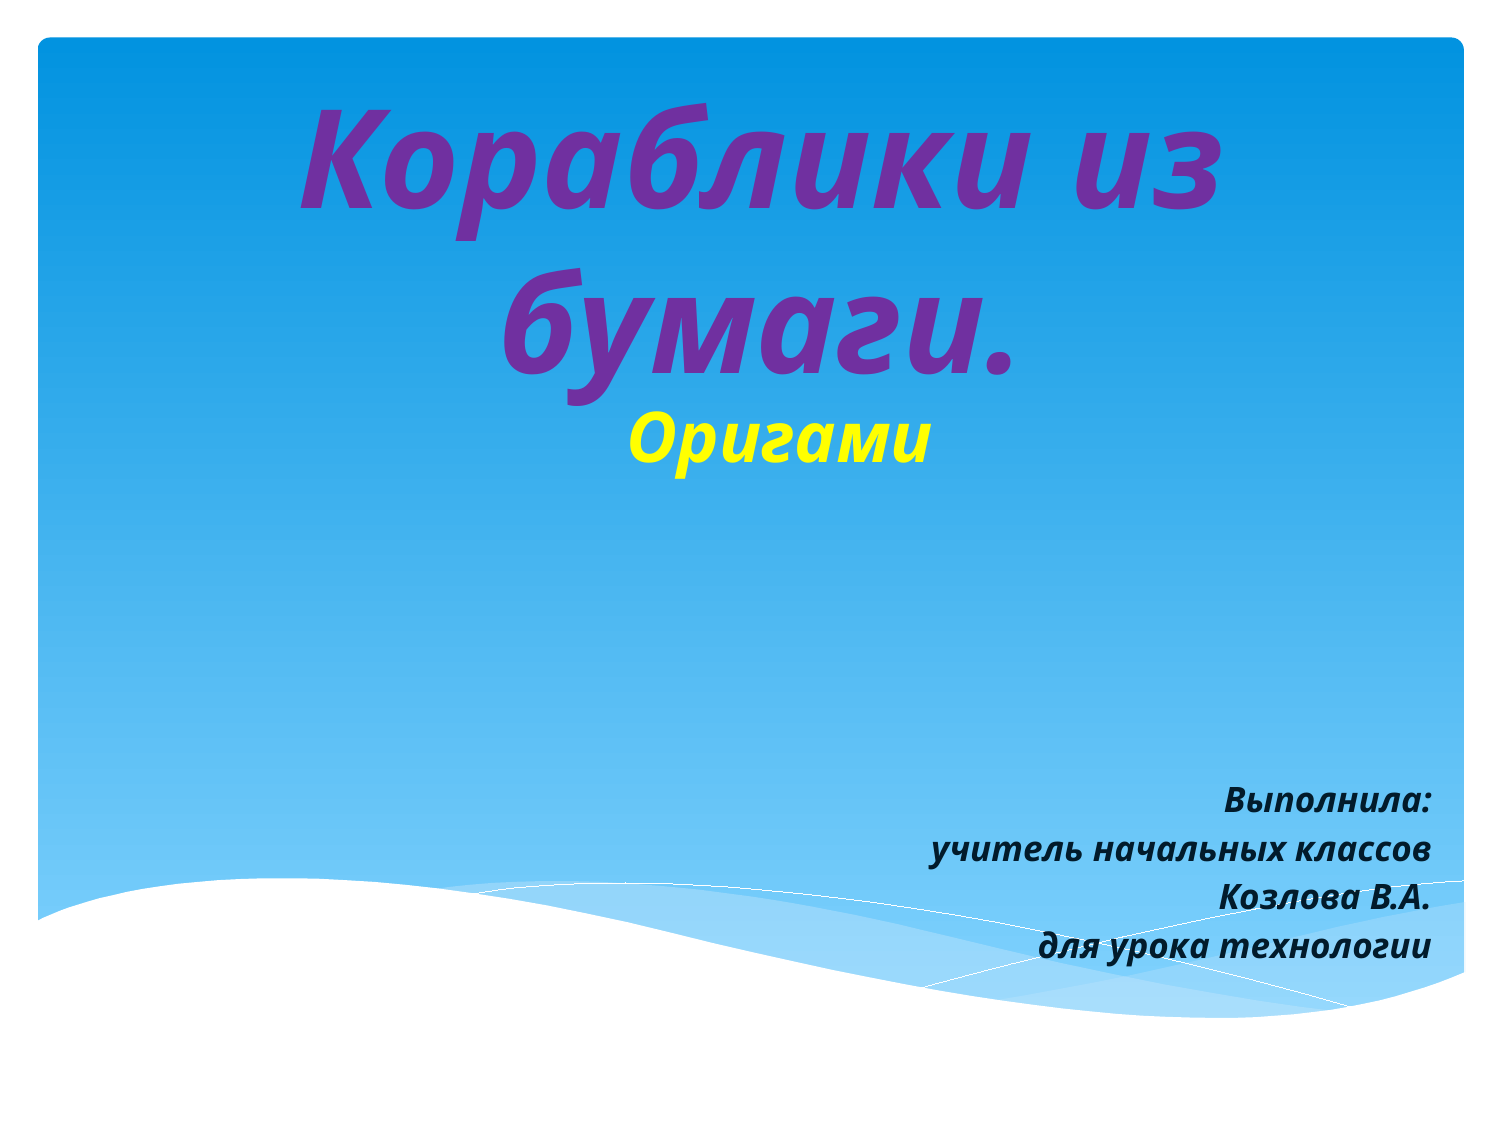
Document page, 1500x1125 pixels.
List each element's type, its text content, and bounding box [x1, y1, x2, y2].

title Кораблики из бумаги. [123, 66, 1399, 385]
subtitle Оригами Выполнила: учитель начальных классов Козлова В.А. для урока технологии [112, 385, 1447, 976]
